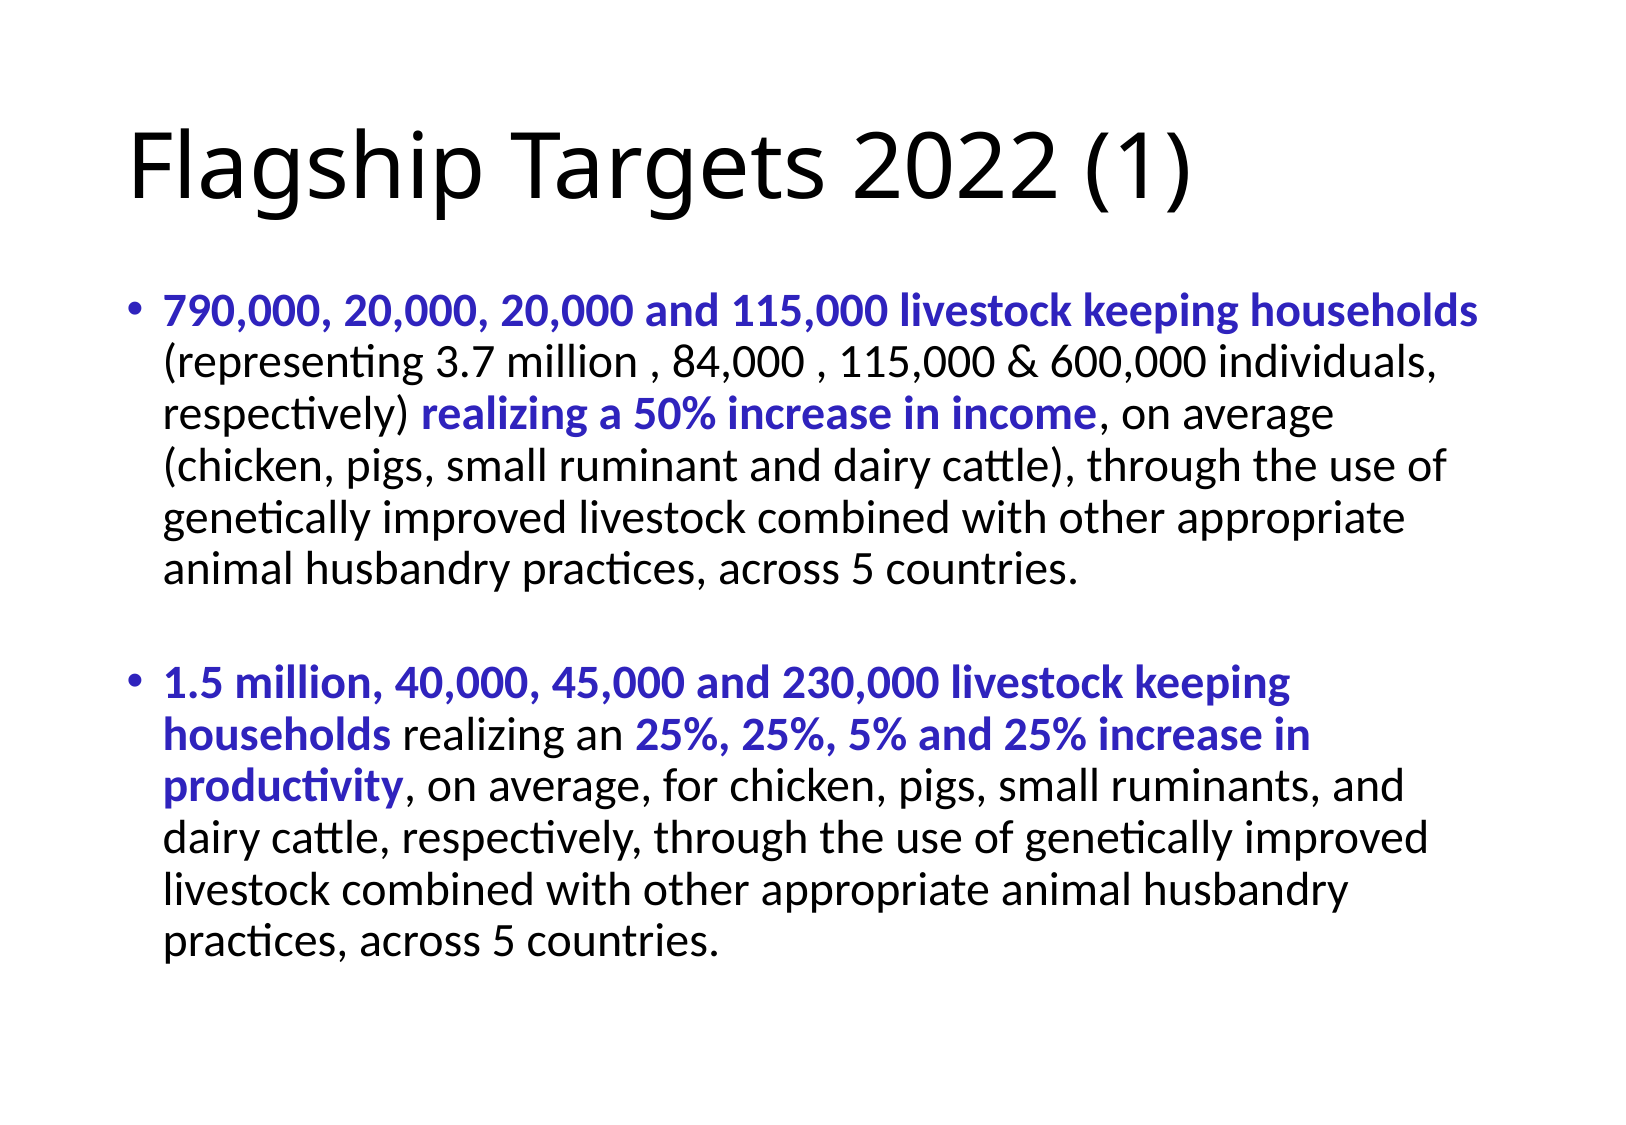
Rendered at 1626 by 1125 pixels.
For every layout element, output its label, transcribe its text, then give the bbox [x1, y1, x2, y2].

list 790,000, 20,000, 20,000 and 115,000 livestock keeping households (representing 3.7 million , 84,000 , 115,000 & 600,000 individuals, respectively) realizing a 50% increase in income, on average (chicken, pigs, small ruminant and dairy cattle), through the use of genetically improved livestock combined with other appropriate animal husbandry practices, across 5 countries. 1.5 million, 40,000, 45,000 and 230,000 livestock keeping households realizing an 25%, 25%, 5% and 25% increase in productivity, on average, for chicken, pigs, small ruminants, and dairy cattle, respectively, through the use of genetically improved livestock combined with other appropriate animal husbandry practices, across 5 countries. [111, 277, 1514, 992]
title Flagship Targets 2022 (1) [111, 59, 1514, 277]
